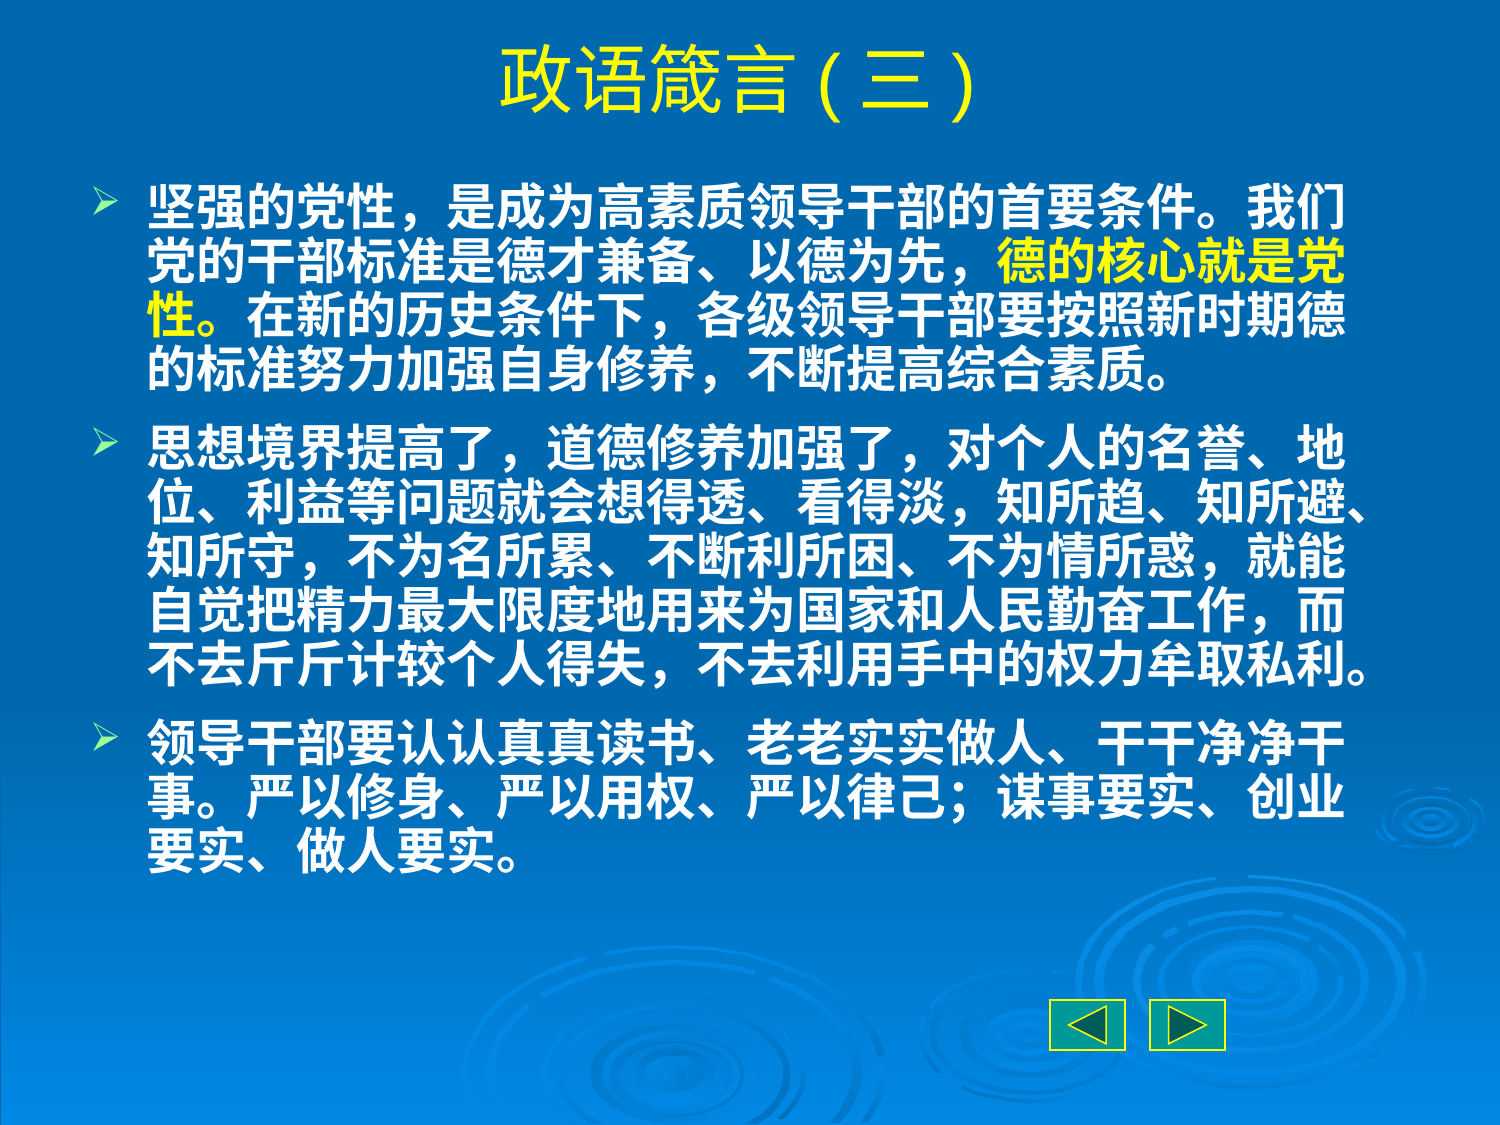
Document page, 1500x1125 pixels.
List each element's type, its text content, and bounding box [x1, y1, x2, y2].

text_box [1049, 999, 1125, 1051]
list 坚强的党性，是成为高素质领导干部的首要条件。我们党的干部标准是德才兼备、以德为先，德的核心就是党性。在新的历史条件下，各级领导干部要按照新时期德的标准努力加强自身修养，不断提高综合素质。 思想境界提高了，道德修养加强了，对个人的名誉、地位、利益等问题就会想得透、看得淡，知所趋、知所避、知所守，不为名所累、不断利所困、不为情所惑，就能自觉把精力最大限度地用来为国家和人民勤奋工作，而不去斤斤计较个人得失，不去利用手中的权力牟取私利。 领导干部要认认真真读书、老老实实做人、干干净净干事。严以修身、严以用权、严以律己；谋事要实、创业要实、做人要实。 [74, 174, 1388, 963]
text_box 政语箴言(三) [225, 24, 1250, 150]
text_box [1149, 999, 1225, 1051]
